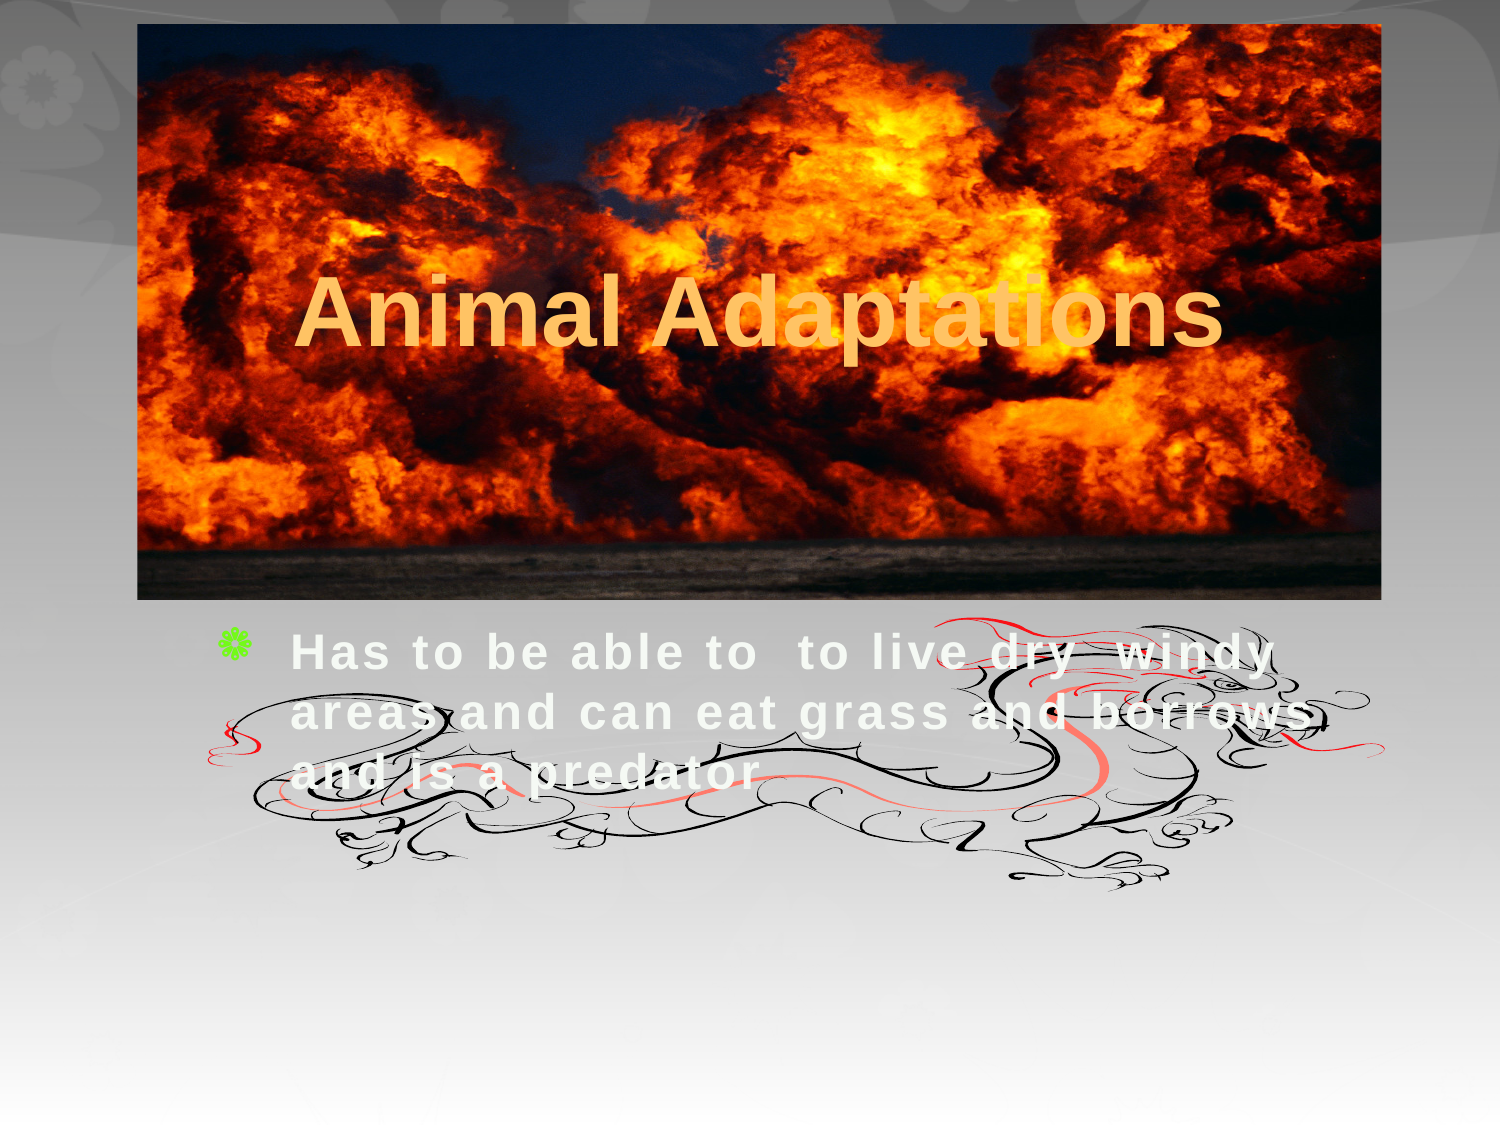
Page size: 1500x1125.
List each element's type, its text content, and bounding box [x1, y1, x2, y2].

list Has to be able to to live dry windy areas and can eat grass and borrows and is a predator [200, 612, 1388, 892]
title Animal Adaptations [137, 24, 1382, 600]
picture [0, 0, 1500, 1125]
